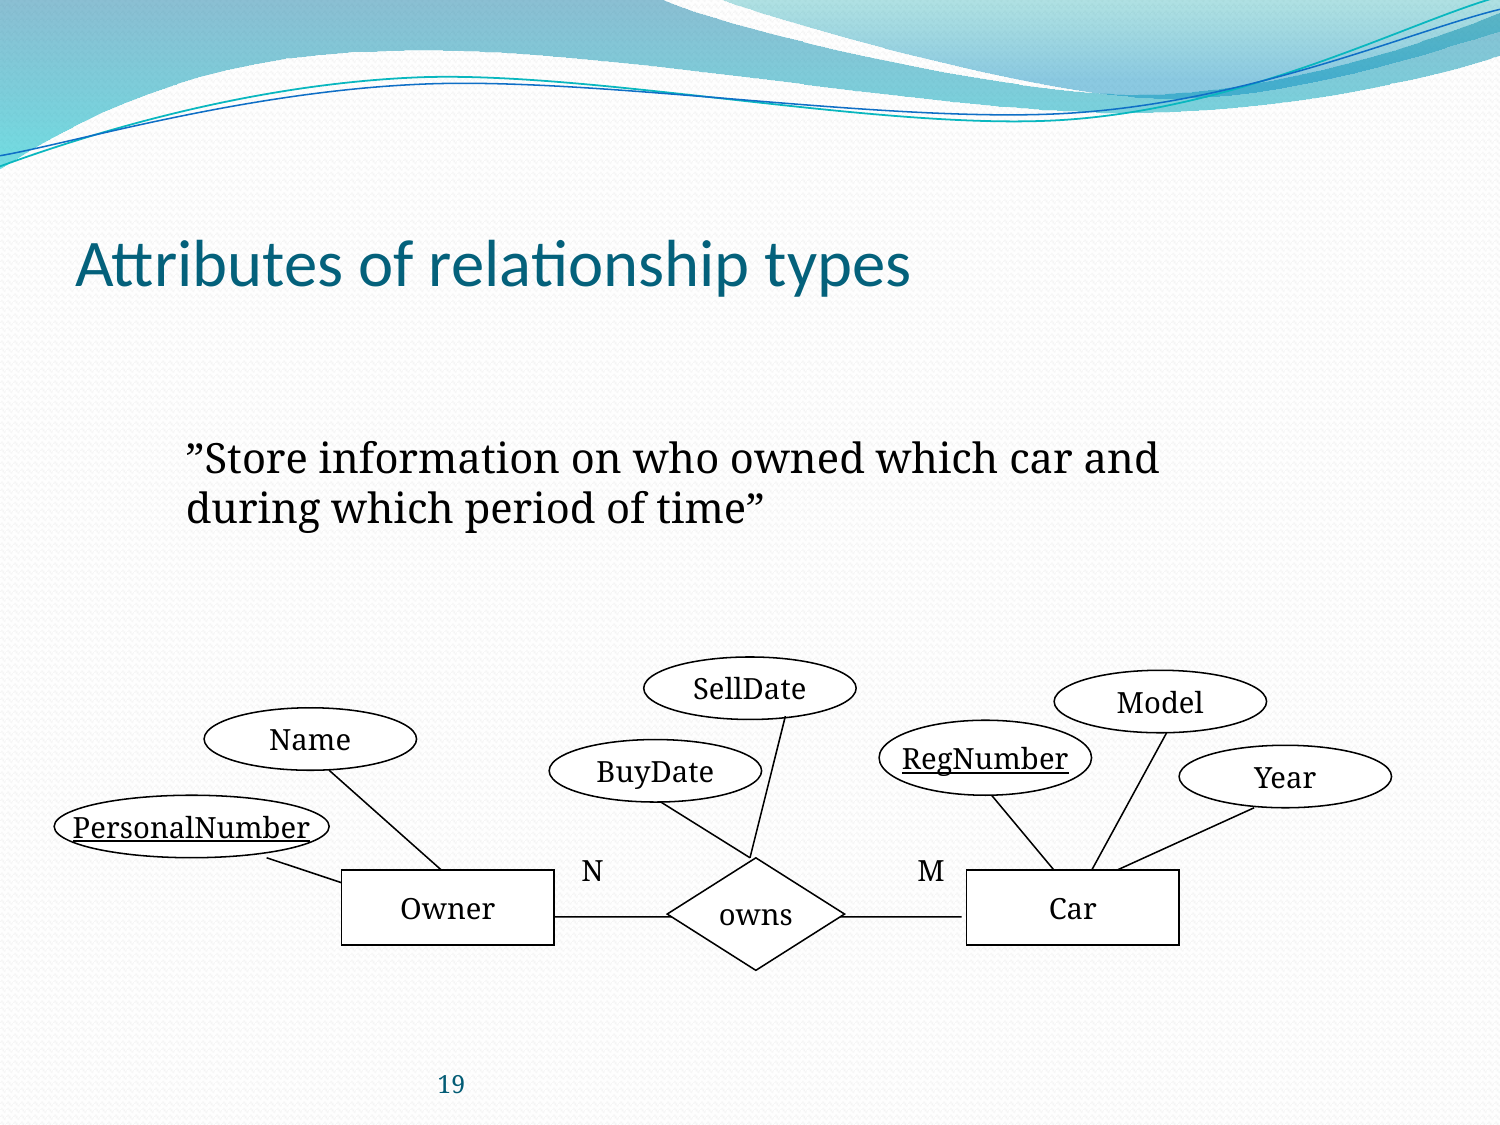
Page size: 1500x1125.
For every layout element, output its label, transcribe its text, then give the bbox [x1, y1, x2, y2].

title Attributes of relationship types [75, 75, 1425, 300]
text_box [548, 656, 857, 858]
text_box owns [667, 872, 845, 971]
text_box PersonalNumber [54, 795, 330, 858]
footer 19 [437, 1042, 988, 1103]
text_box Car [966, 870, 1180, 946]
text_box ”Store information on who owned which car and during which period of time” [171, 424, 1275, 513]
text_box M [902, 845, 960, 895]
text_box Name [204, 707, 417, 771]
text_box Model [1054, 670, 1267, 733]
text_box N [566, 872, 619, 895]
text_box Year [1179, 745, 1392, 808]
text_box Owner [341, 870, 555, 946]
text_box RegNumber [879, 720, 1092, 796]
